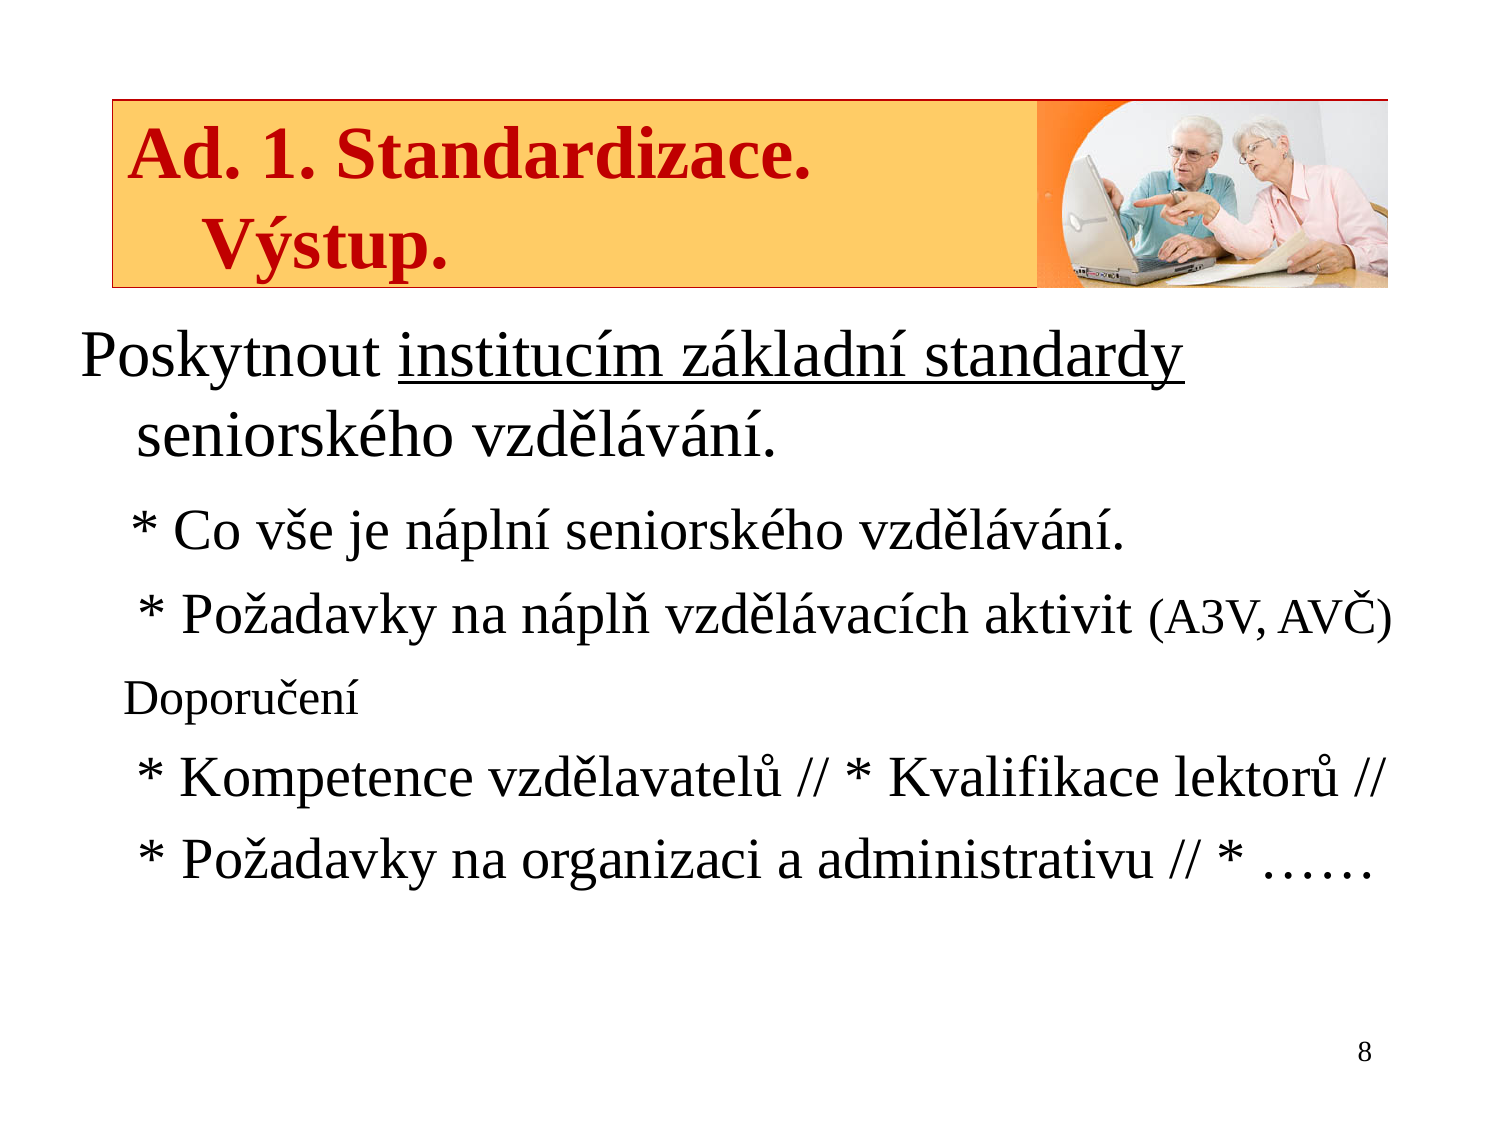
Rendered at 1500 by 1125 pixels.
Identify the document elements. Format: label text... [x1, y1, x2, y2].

list Poskytnout institucím základní standardy seniorského vzdělávání. * Co vše je náplní seniorského vzdělávání. * Požadavky na náplň vzdělávacích aktivit (A3V, AVČ) Doporučení * Kompetence vzdělavatelů // * Kvalifikace lektorů // * Požadavky na organizaci a administrativu // * …… [64, 302, 1448, 1083]
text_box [1037, 101, 1389, 288]
slide_number 8 [1074, 1024, 1388, 1101]
title Ad. 1. Standardizace. Výstup. [112, 99, 1388, 288]
